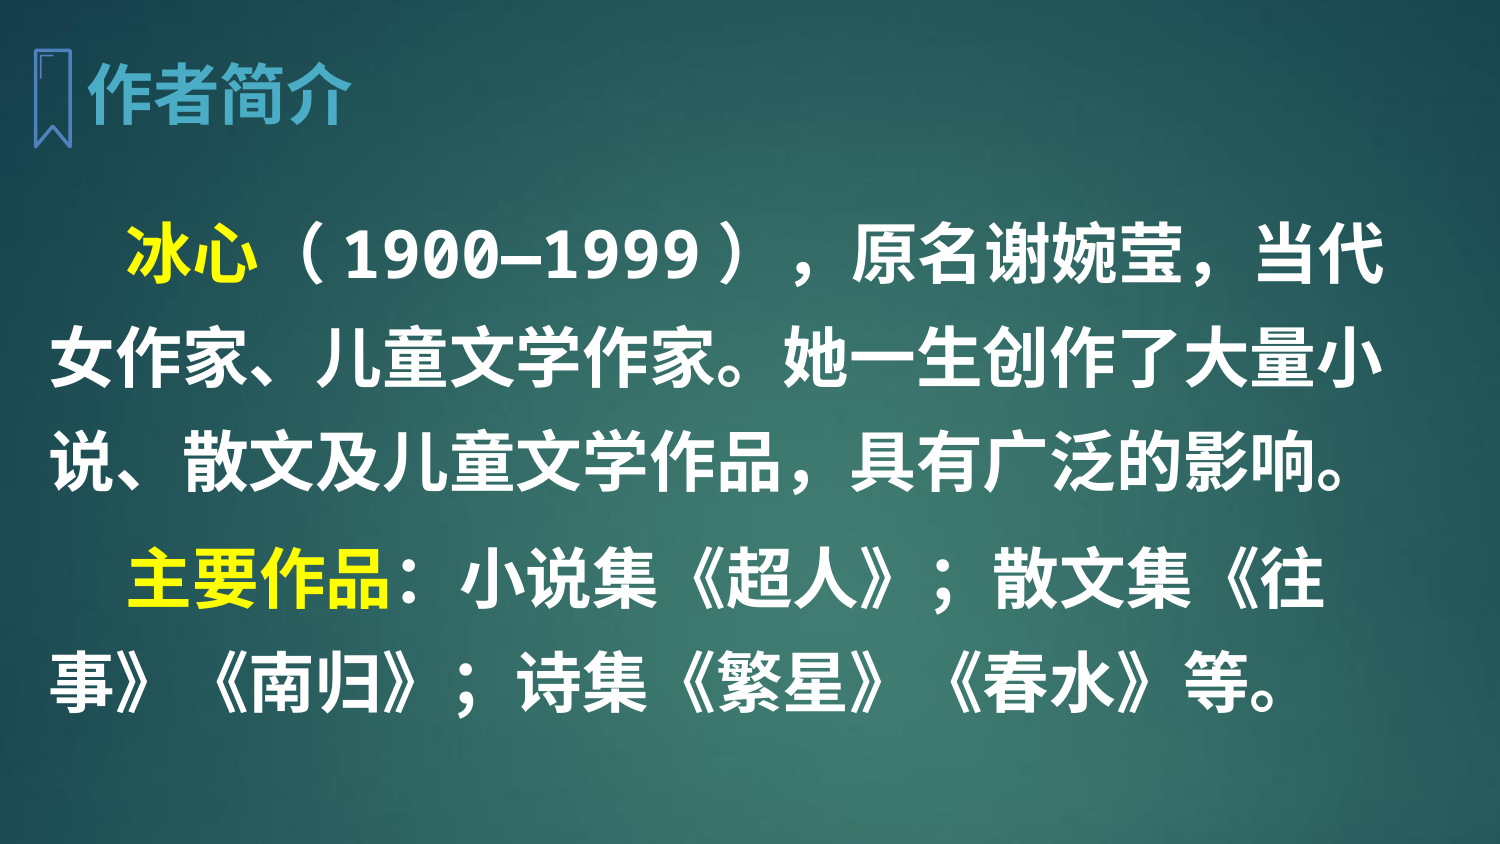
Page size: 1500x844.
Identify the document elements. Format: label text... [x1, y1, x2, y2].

text_box 冰心（1900—1999），原名谢婉莹，当代女作家、儿童文学作家。她一生创作了大量小说、散文及儿童文学作品，具有广泛的影响。 主要作品：小说集《超人》；散文集《往事》《南归》；诗集《繁星》《春水》等。 [33, 180, 1434, 728]
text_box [33, 45, 377, 149]
picture [0, 0, 1500, 844]
